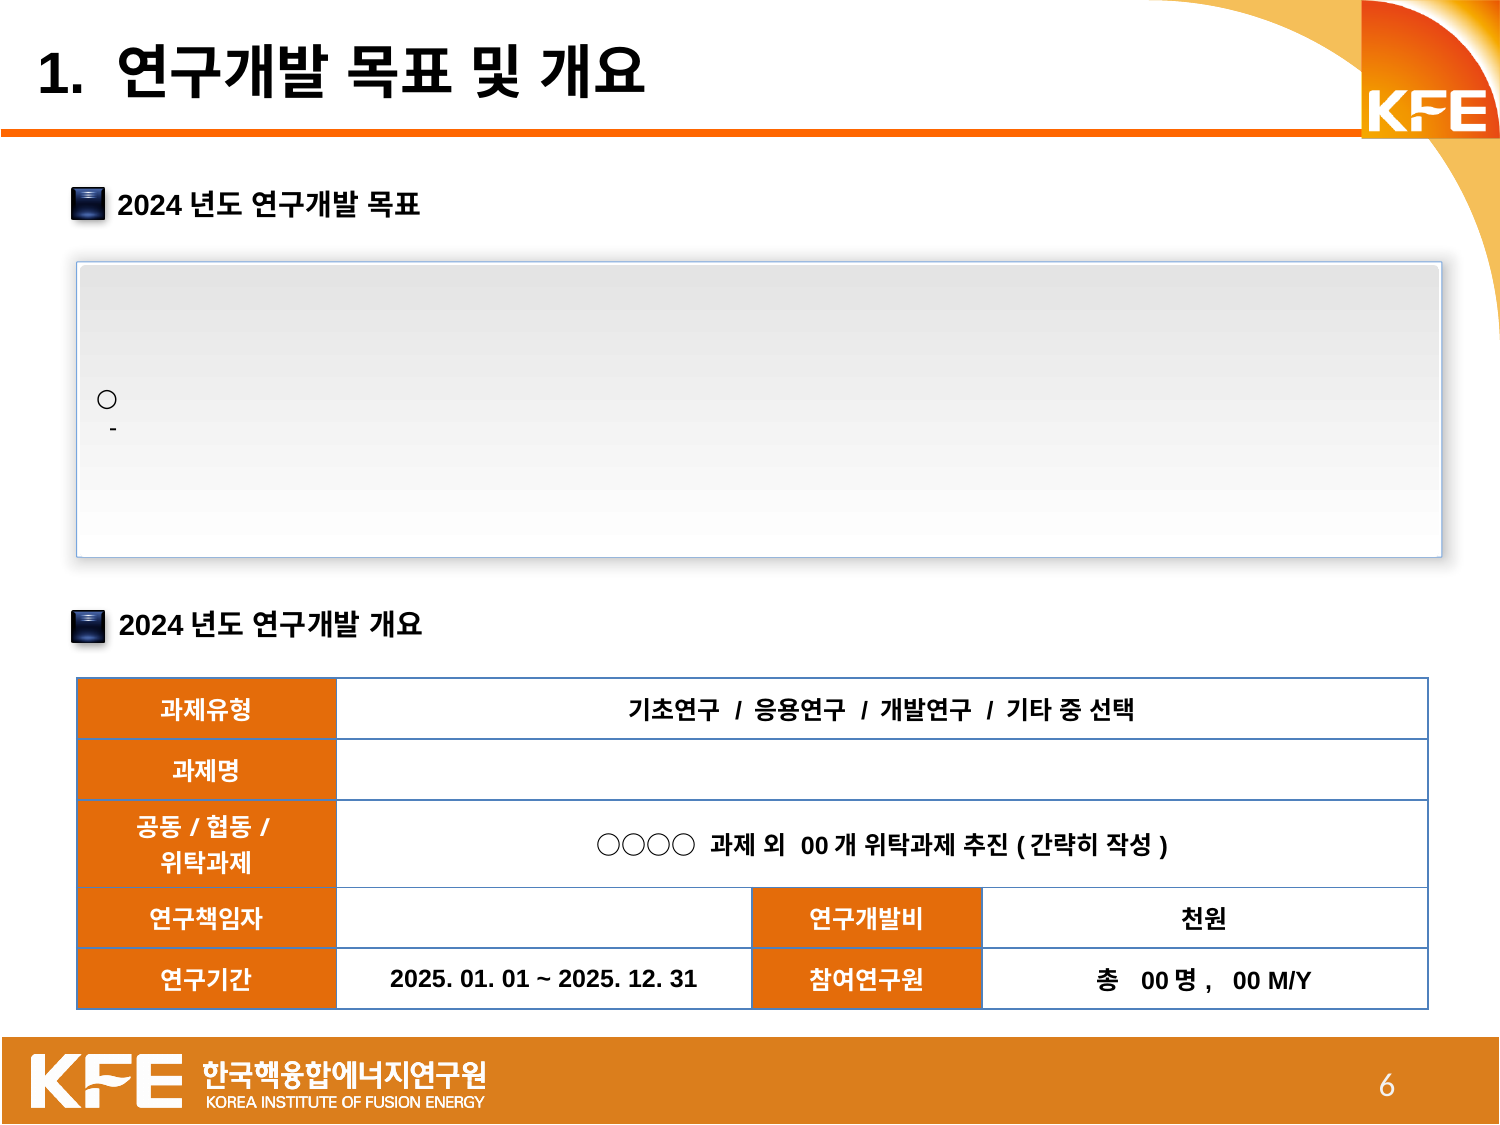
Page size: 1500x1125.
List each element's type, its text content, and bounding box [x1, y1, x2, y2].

table_cell 과제명 [78, 740, 336, 799]
text_box [76, 261, 1442, 558]
picture [71, 609, 105, 643]
table_cell [337, 740, 1427, 799]
text_box 2024년도 연구개발 개요 [104, 599, 505, 653]
table_header 기초연구 / 응용연구 / 개발연구 / 기타 중 선택 [337, 679, 1427, 738]
text_box [79, 172, 1445, 239]
table_cell 총 00명, 00 M/Y [983, 949, 1427, 1008]
table_cell 참여연구원 [753, 949, 981, 1008]
table_cell 2025. 01. 01 ~ 2025. 12. 31 [337, 949, 751, 1008]
picture [71, 186, 105, 220]
table_cell [337, 888, 751, 947]
table_cell 연구개발비 [753, 888, 981, 947]
picture [1359, 75, 1500, 140]
table_cell 연구기간 [78, 949, 336, 1008]
table_cell ○○○○ 과제 외 00개 위탁과제 추진(간략히 작성) [337, 801, 1427, 887]
text_box ○ - [79, 264, 1440, 558]
table_header 과제유형 [78, 679, 336, 738]
text_box [0, 0, 1500, 75]
table_cell 천원 [983, 888, 1427, 947]
text_box 2024년도 연구개발 목표 [102, 179, 504, 239]
table_cell 연구책임자 [78, 888, 336, 947]
table_cell 공동/협동/위탁과제 [78, 801, 336, 887]
